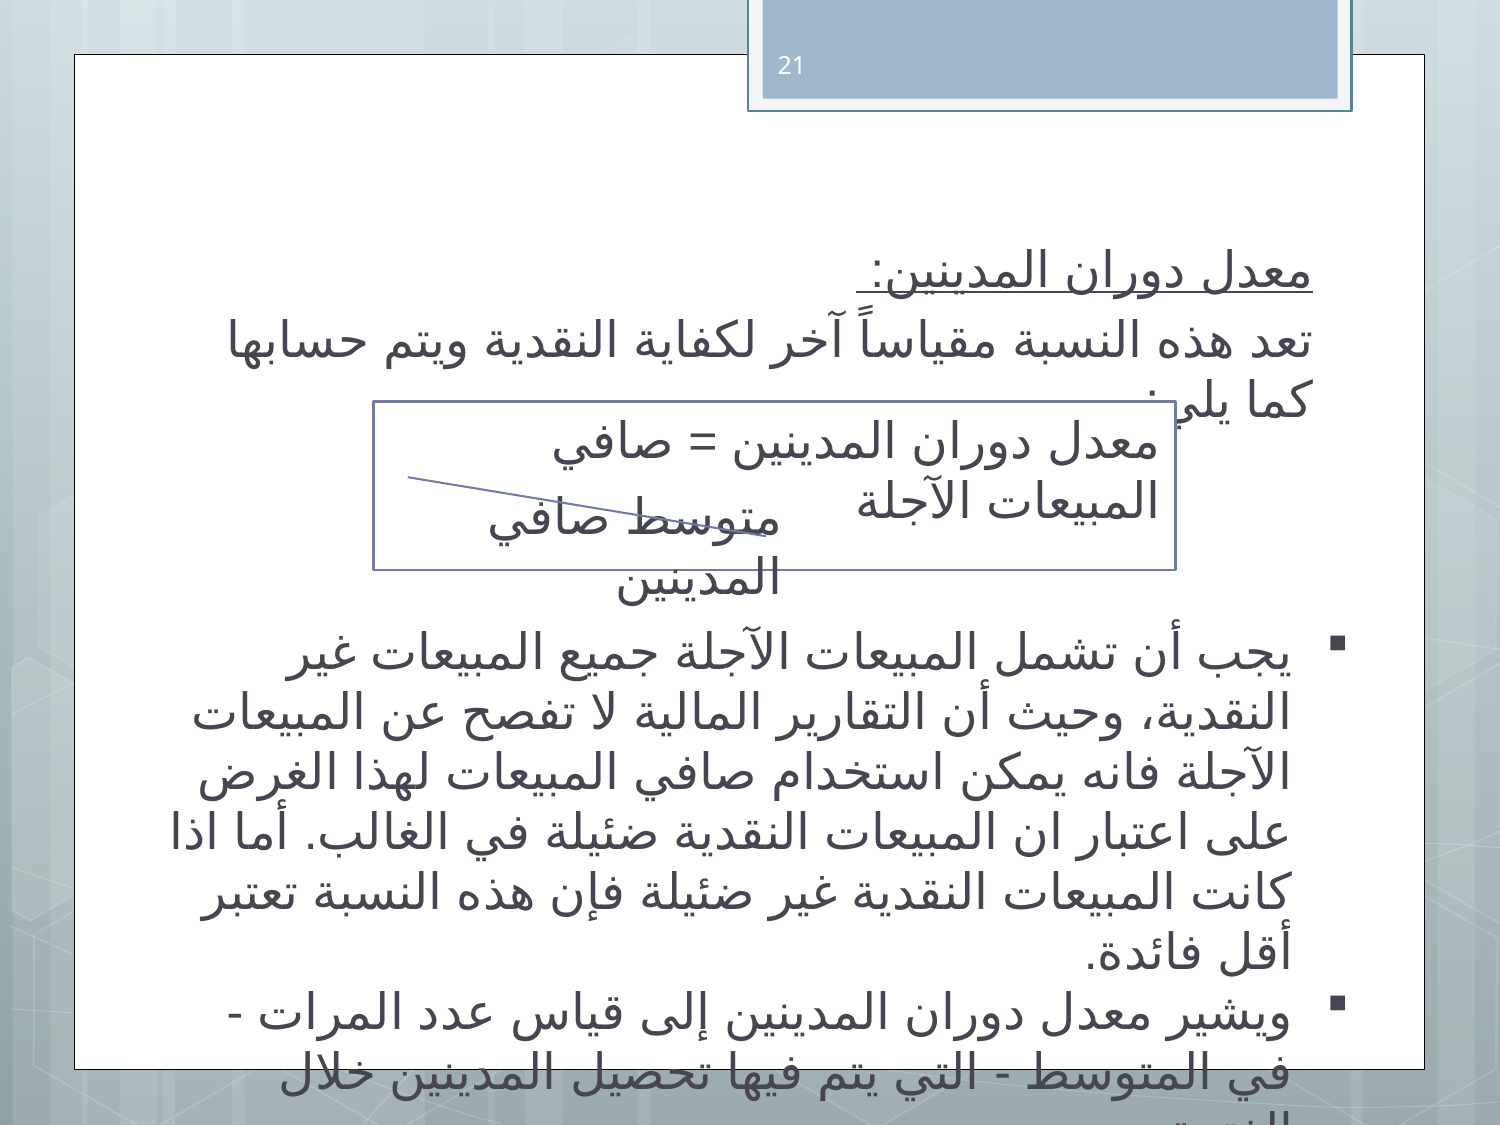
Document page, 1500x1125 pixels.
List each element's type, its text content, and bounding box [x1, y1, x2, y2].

list معدل دوران المدينين: تعد هذه النسبة مقياساً آخر لكفاية النقدية ويتم حسابها كما يلي: [194, 200, 1340, 402]
text_box يجب أن تشمل المبيعات الآجلة جميع المبيعات غير النقدية، وحيث أن التقارير المالية لا تفصح عن المبيعات الآجلة فانه يمكن استخدام صافي المبيعات لهذا الغرض على اعتبار ان المبيعات النقدية ضئيلة في الغالب. أما اذا كانت المبيعات النقدية غير ضئيلة فإن هذه النسبة تعتبر أقل فائدة. ويشير معدل دوران المدينين إلى قياس عدد المرات - في المتوسط - التي يتم فيها تحصيل المدينين خلال الفترة. [147, 612, 1365, 1125]
slide_number 21 [762, 36, 982, 97]
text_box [349, 401, 1176, 571]
